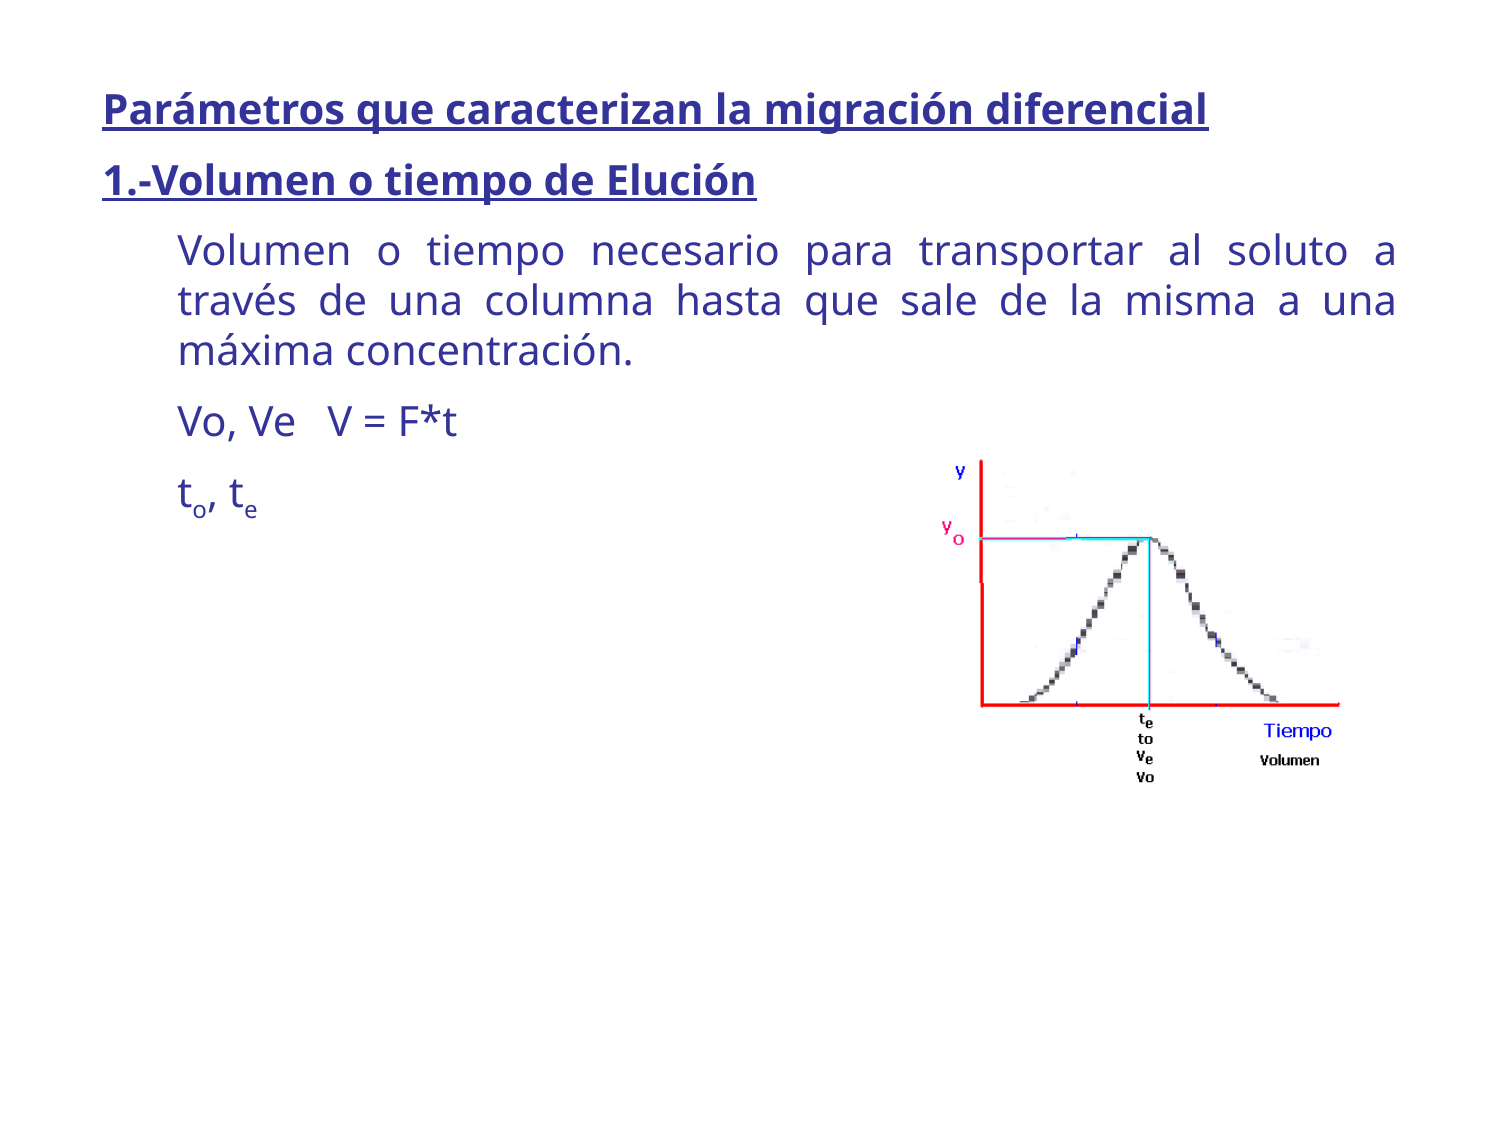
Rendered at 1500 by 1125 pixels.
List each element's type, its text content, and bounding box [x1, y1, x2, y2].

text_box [938, 455, 1355, 790]
text_box Parámetros que caracterizan la migración diferencial 1.-Volumen o tiempo de Elución Volumen o tiempo necesario para transportar al soluto a través de una columna hasta que sale de la misma a una máxima concentración. Vo, Ve V = F*t to, te [87, 75, 1413, 601]
